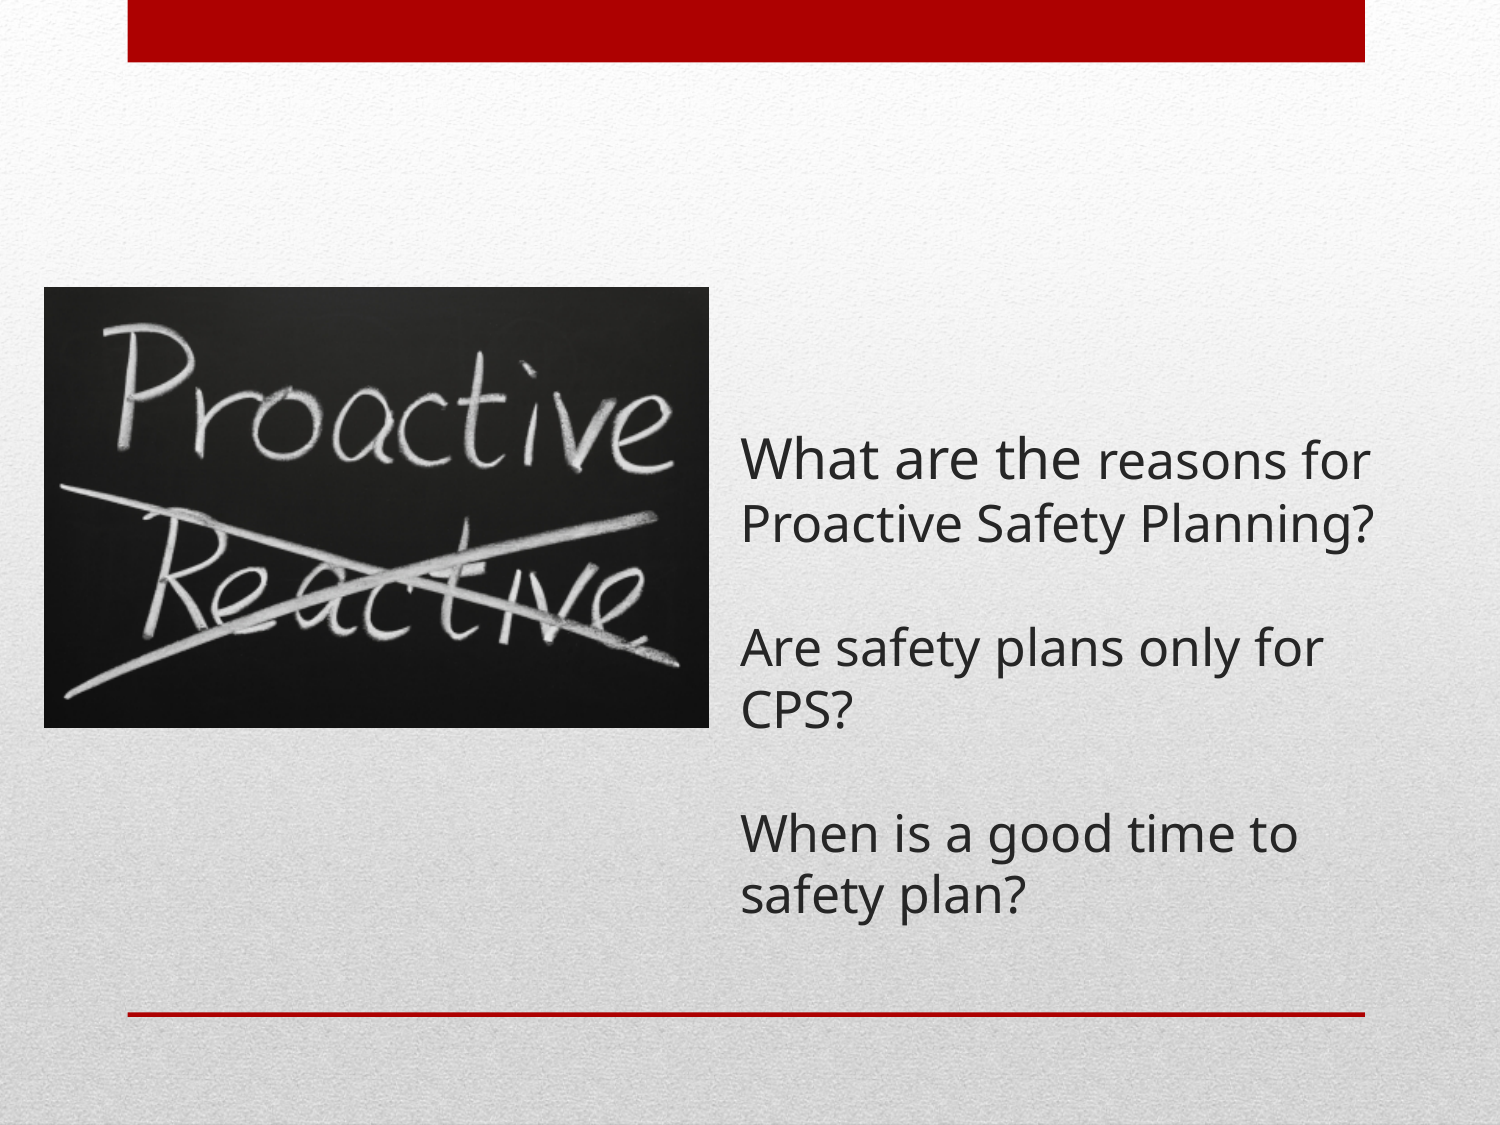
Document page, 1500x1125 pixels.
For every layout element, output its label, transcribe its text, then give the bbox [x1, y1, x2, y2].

title What are the reasons for Proactive Safety Planning? Are safety plans only for CPS? When is a good time to safety plan? [725, 75, 1463, 1000]
picture [43, 286, 710, 729]
